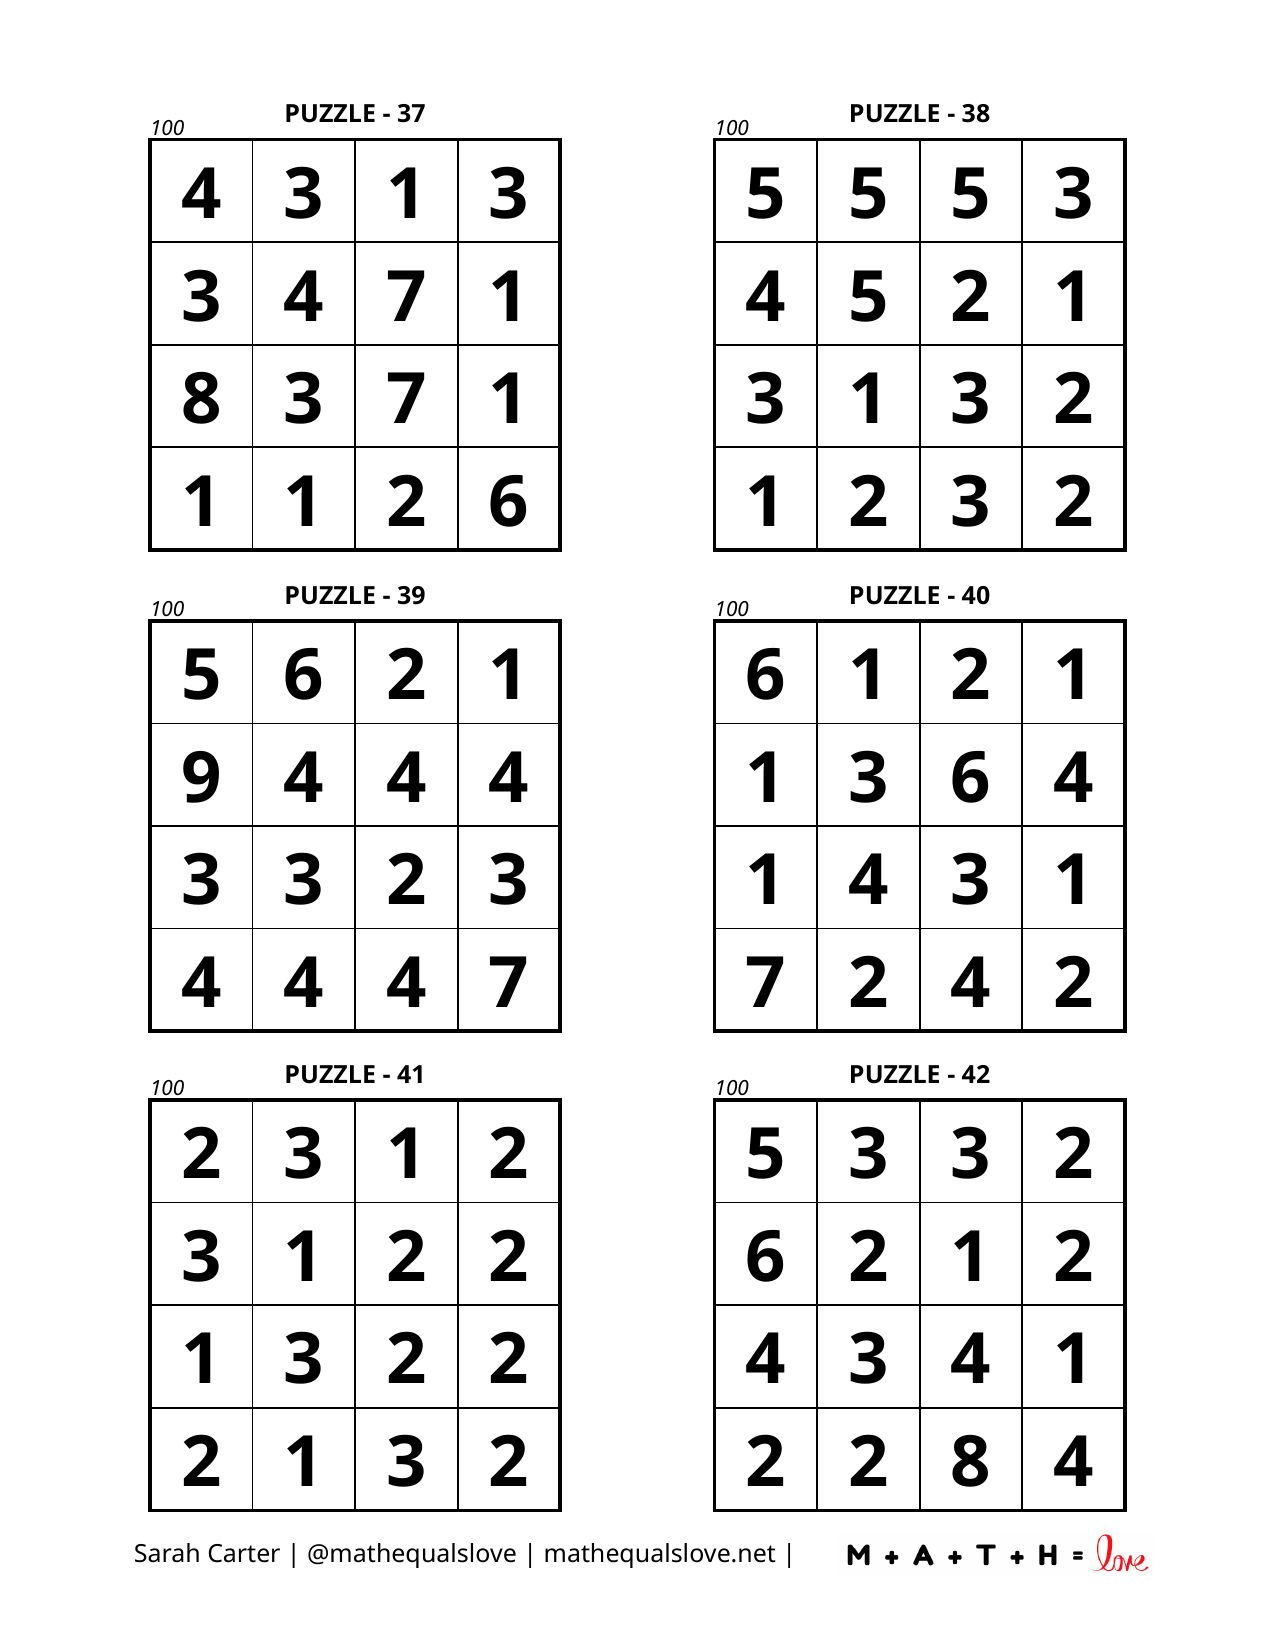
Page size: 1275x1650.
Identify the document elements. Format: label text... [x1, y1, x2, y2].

table_cell 2 [1023, 346, 1123, 446]
table_cell 9 [152, 724, 252, 825]
text_box 100 [149, 114, 359, 140]
table_cell 3 [356, 1409, 457, 1509]
table_cell 1 [152, 448, 252, 548]
table_cell 2 [356, 1203, 457, 1304]
table_header 6 [716, 623, 816, 723]
table_cell 4 [253, 243, 354, 344]
table_cell 2 [459, 1306, 558, 1407]
table_header 2 [1023, 1102, 1123, 1202]
table_cell 2 [818, 1409, 919, 1509]
table_cell 1 [253, 1203, 354, 1304]
text_box 100 [149, 1074, 359, 1100]
table_cell 2 [818, 1203, 919, 1304]
table_cell 2 [459, 1203, 558, 1304]
table_cell 2 [356, 827, 457, 928]
table_cell 3 [921, 827, 1021, 928]
table_cell 3 [152, 1203, 252, 1304]
table_cell 5 [818, 243, 919, 344]
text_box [118, 1529, 1199, 1576]
table_header 2 [921, 623, 1021, 723]
table_header 5 [716, 141, 816, 241]
text_box PUZZLE - 42 [714, 1058, 1125, 1089]
table_cell 1 [716, 827, 816, 928]
text_box 100 [149, 595, 359, 621]
table_cell 4 [152, 929, 252, 1029]
table_cell 2 [356, 1306, 457, 1407]
table_cell 2 [1023, 448, 1123, 548]
table_cell 3 [459, 827, 558, 928]
text_box PUZZLE - 39 [149, 579, 561, 610]
table_cell 1 [152, 1306, 252, 1407]
table_cell 1 [459, 243, 558, 344]
table_cell 1 [253, 448, 354, 548]
table_cell 2 [716, 1409, 816, 1509]
table_cell 1 [459, 346, 558, 446]
table_cell 1 [716, 724, 816, 825]
table_header 2 [459, 1102, 558, 1202]
table_cell 1 [1023, 1306, 1123, 1407]
table_header 5 [716, 1102, 816, 1202]
table_cell 3 [253, 827, 354, 928]
table_cell 8 [152, 346, 252, 446]
text_box PUZZLE - 40 [714, 579, 1125, 610]
table_cell 6 [459, 448, 558, 548]
table_cell 4 [1023, 1409, 1123, 1509]
table_header 1 [356, 141, 457, 241]
table_cell 3 [716, 346, 816, 446]
text_box PUZZLE - 41 [149, 1058, 561, 1089]
table_cell 3 [253, 1306, 354, 1407]
table_header 3 [253, 1102, 354, 1202]
table_cell 3 [818, 1306, 919, 1407]
table_cell 2 [818, 929, 919, 1029]
table_cell 7 [459, 929, 558, 1029]
table_cell 7 [356, 243, 457, 344]
text_box PUZZLE - 37 [149, 97, 561, 128]
table_cell 8 [921, 1409, 1021, 1509]
table_header 1 [1023, 623, 1123, 723]
table_cell 4 [253, 724, 354, 825]
table_cell 1 [1023, 243, 1123, 344]
table_cell 2 [1023, 1203, 1123, 1304]
text_box 100 [714, 595, 923, 621]
table_cell 1 [921, 1203, 1021, 1304]
text_box PUZZLE - 38 [714, 97, 1125, 128]
table_header 3 [921, 1102, 1021, 1202]
table_header 6 [253, 623, 354, 723]
table_cell 4 [356, 724, 457, 825]
text_box 100 [714, 1074, 923, 1100]
table_cell 3 [818, 724, 919, 825]
table_header 3 [818, 1102, 919, 1202]
table_cell 3 [253, 346, 354, 446]
table_cell 4 [459, 724, 558, 825]
table_cell 2 [921, 243, 1021, 344]
table_cell 4 [818, 827, 919, 928]
table_cell 4 [1023, 724, 1123, 825]
table_header 1 [818, 623, 919, 723]
table_cell 6 [921, 724, 1021, 825]
table_header 5 [921, 141, 1021, 241]
table_header 3 [1023, 141, 1123, 241]
table_cell 3 [152, 243, 252, 344]
table_header 4 [152, 141, 252, 241]
table_cell 4 [253, 929, 354, 1029]
table_cell 4 [921, 1306, 1021, 1407]
table_cell 2 [818, 448, 919, 548]
table_cell 2 [1023, 929, 1123, 1029]
table_header 3 [459, 141, 558, 241]
text_box 100 [714, 114, 923, 140]
table_header 5 [152, 623, 252, 723]
table_cell 3 [921, 346, 1021, 446]
table_cell 3 [921, 448, 1021, 548]
table_header 5 [818, 141, 919, 241]
table_cell 4 [356, 929, 457, 1029]
table_header 1 [356, 1102, 457, 1202]
table_cell 1 [253, 1409, 354, 1509]
table_cell 2 [356, 448, 457, 548]
table_cell 1 [716, 448, 816, 548]
table_cell 1 [818, 346, 919, 446]
table_header 3 [253, 141, 354, 241]
table_cell 1 [1023, 827, 1123, 928]
table_cell 4 [921, 929, 1021, 1029]
table_cell 4 [716, 1306, 816, 1407]
table_header 2 [356, 623, 457, 723]
table_cell 7 [356, 346, 457, 446]
table_cell 2 [152, 1409, 252, 1509]
table_cell 3 [152, 827, 252, 928]
table_cell 2 [459, 1409, 558, 1509]
table_header 2 [152, 1102, 252, 1202]
table_header 1 [459, 623, 558, 723]
table_cell 7 [716, 929, 816, 1029]
table_cell 4 [716, 243, 816, 344]
table_cell 6 [716, 1203, 816, 1304]
